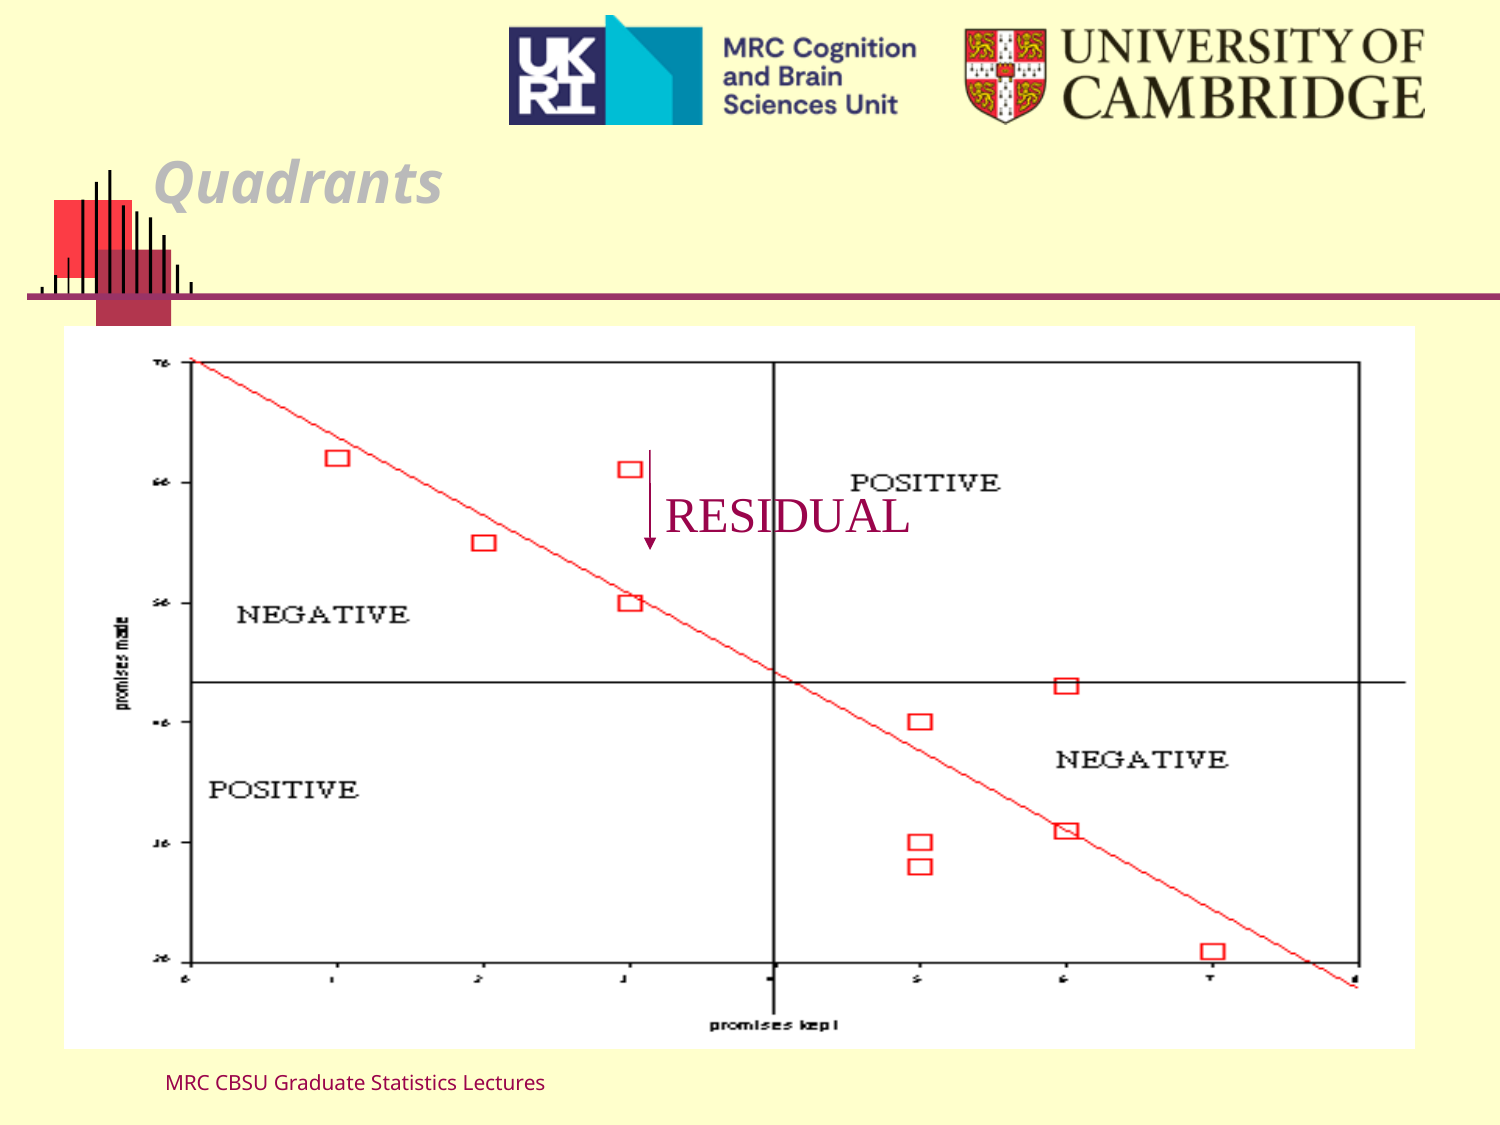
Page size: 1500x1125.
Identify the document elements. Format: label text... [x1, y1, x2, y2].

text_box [64, 325, 1415, 1049]
title Quadrants [137, 137, 988, 233]
footer MRC CBSU Graduate Statistics Lectures [149, 1062, 988, 1101]
picture [509, 15, 1425, 125]
